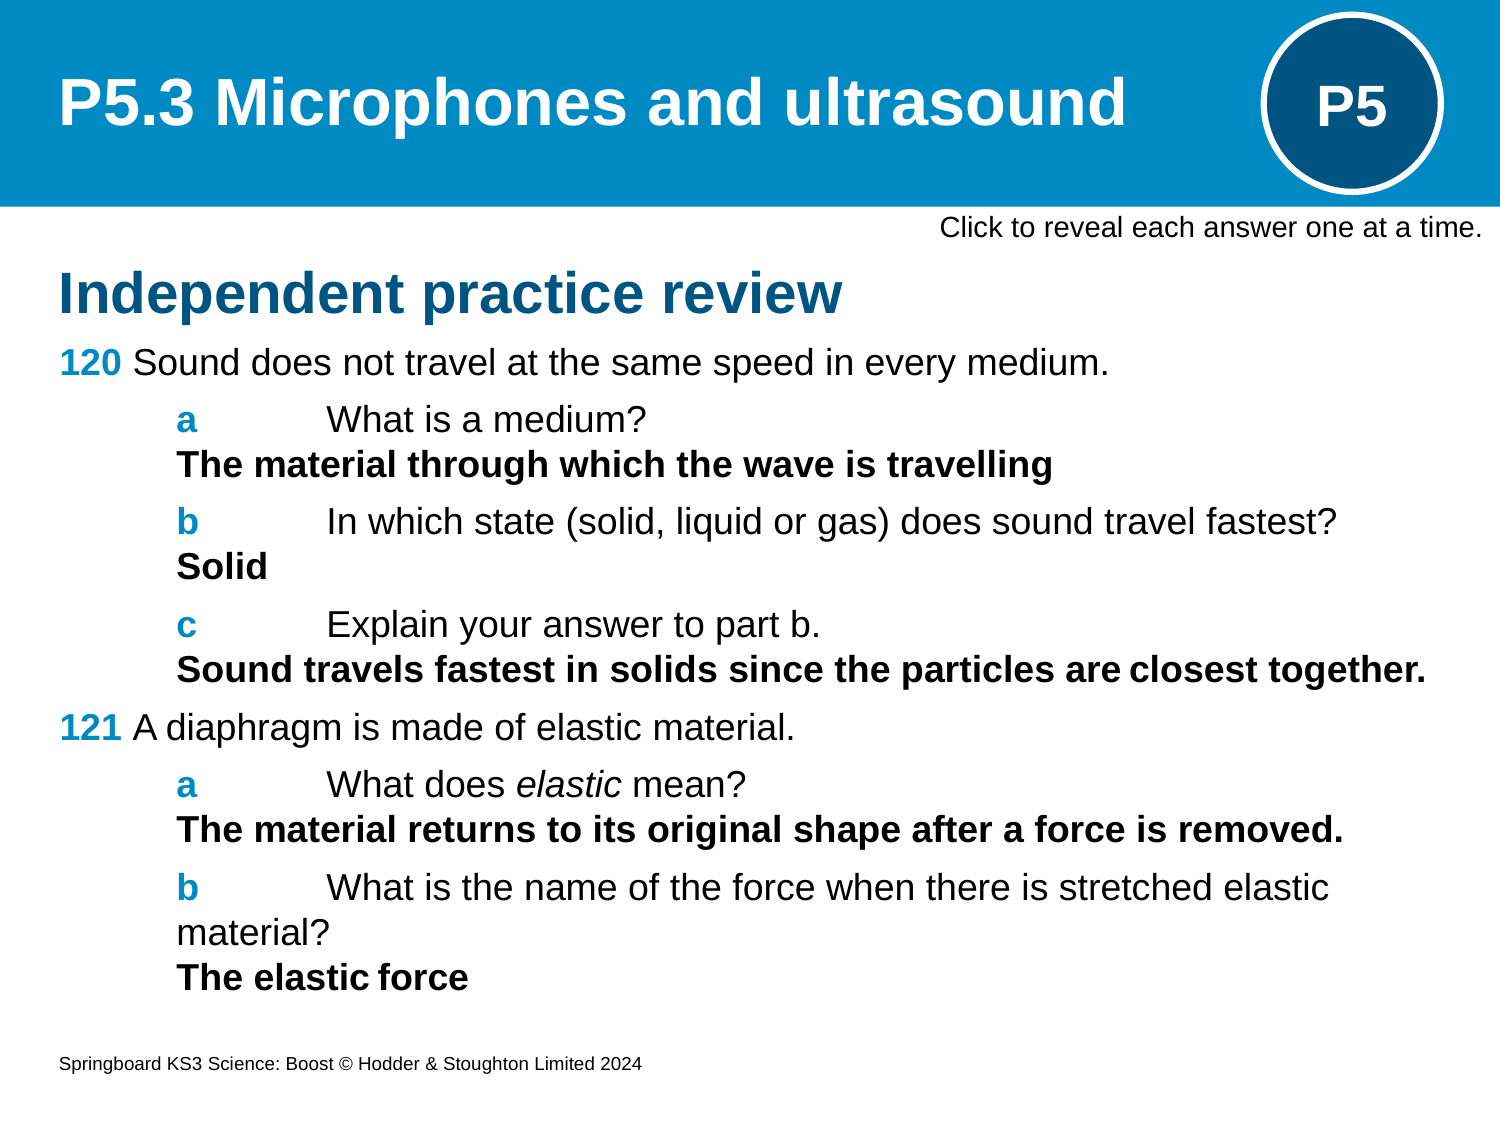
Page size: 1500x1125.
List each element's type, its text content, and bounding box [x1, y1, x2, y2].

title P5.3 Microphones and ultrasound [59, 0, 1240, 207]
picture [1283, 162, 1293, 172]
text_box P5 [1262, 13, 1442, 193]
picture [1411, 34, 1421, 44]
text_box Independent practice review 120 Sound does not travel at the same speed in every medium. a What is a medium? The material through which the wave is travelling b In which state (solid, liquid or gas) does sound travel fastest? Solid c Explain your answer to part b. Sound travels fastest in solids since the particles are closest together. 121 A diaphragm is made of elastic material. a What does elastic mean? The material returns to its original shape after a force is removed. b What is the name of the force when there is stretched elastic material? The elastic force [58, 247, 1441, 1034]
text_box Click to reveal each answer one at a time. [935, 208, 1489, 244]
footer Springboard KS3 Science: Boost © Hodder & Stoughton Limited 2024 [59, 1034, 680, 1094]
